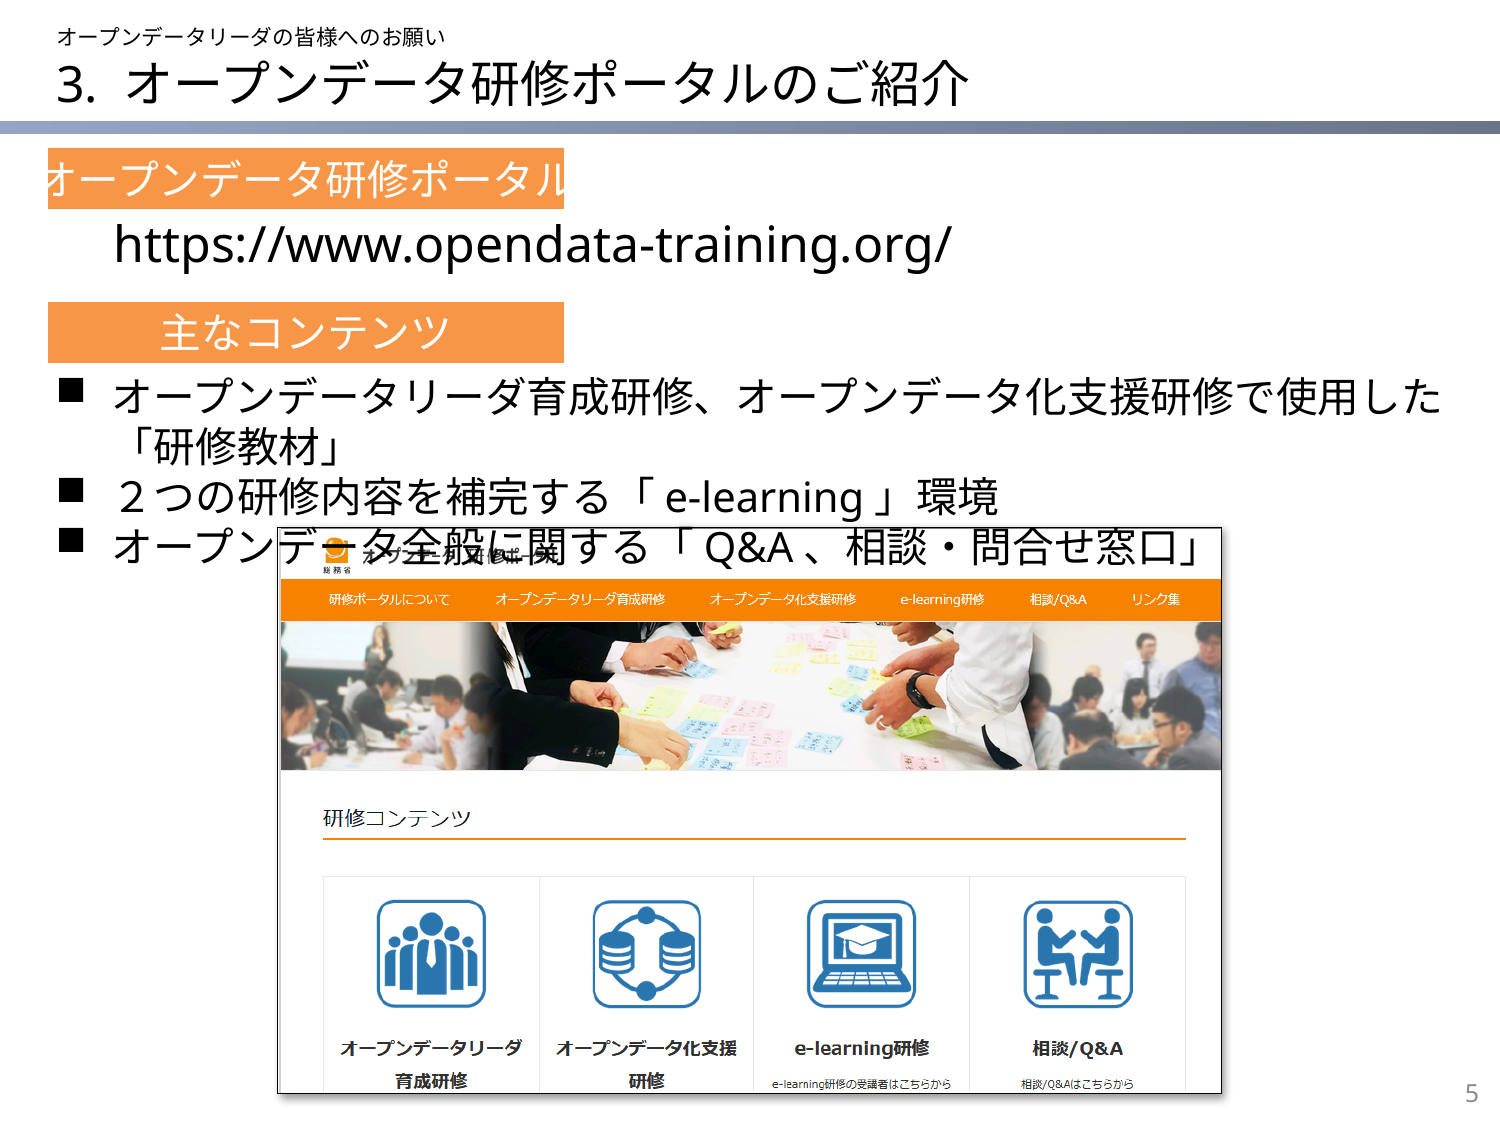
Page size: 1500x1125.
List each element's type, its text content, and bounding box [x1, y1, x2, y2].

slide_number 5 [1411, 1070, 1495, 1118]
text_box オープンデータリーダの皆様へのお願い [41, 19, 1471, 58]
title 3. オープンデータ研修ポータルのご紹介 [41, 58, 1471, 122]
text_box オープンデータ研修ポータル [48, 148, 564, 209]
picture [277, 527, 1222, 1095]
text_box オープンデータリーダ育成研修、オープンデータ化支援研修で使用した「研修教材」 ２つの研修内容を補完する「e-learning」環境 オープンデータ全般に関する「Q&A、相談・問合せ窓口」 [40, 363, 1495, 578]
text_box https://www.opendata-training.org/ [98, 204, 969, 280]
text_box 主なコンテンツ [48, 302, 564, 363]
